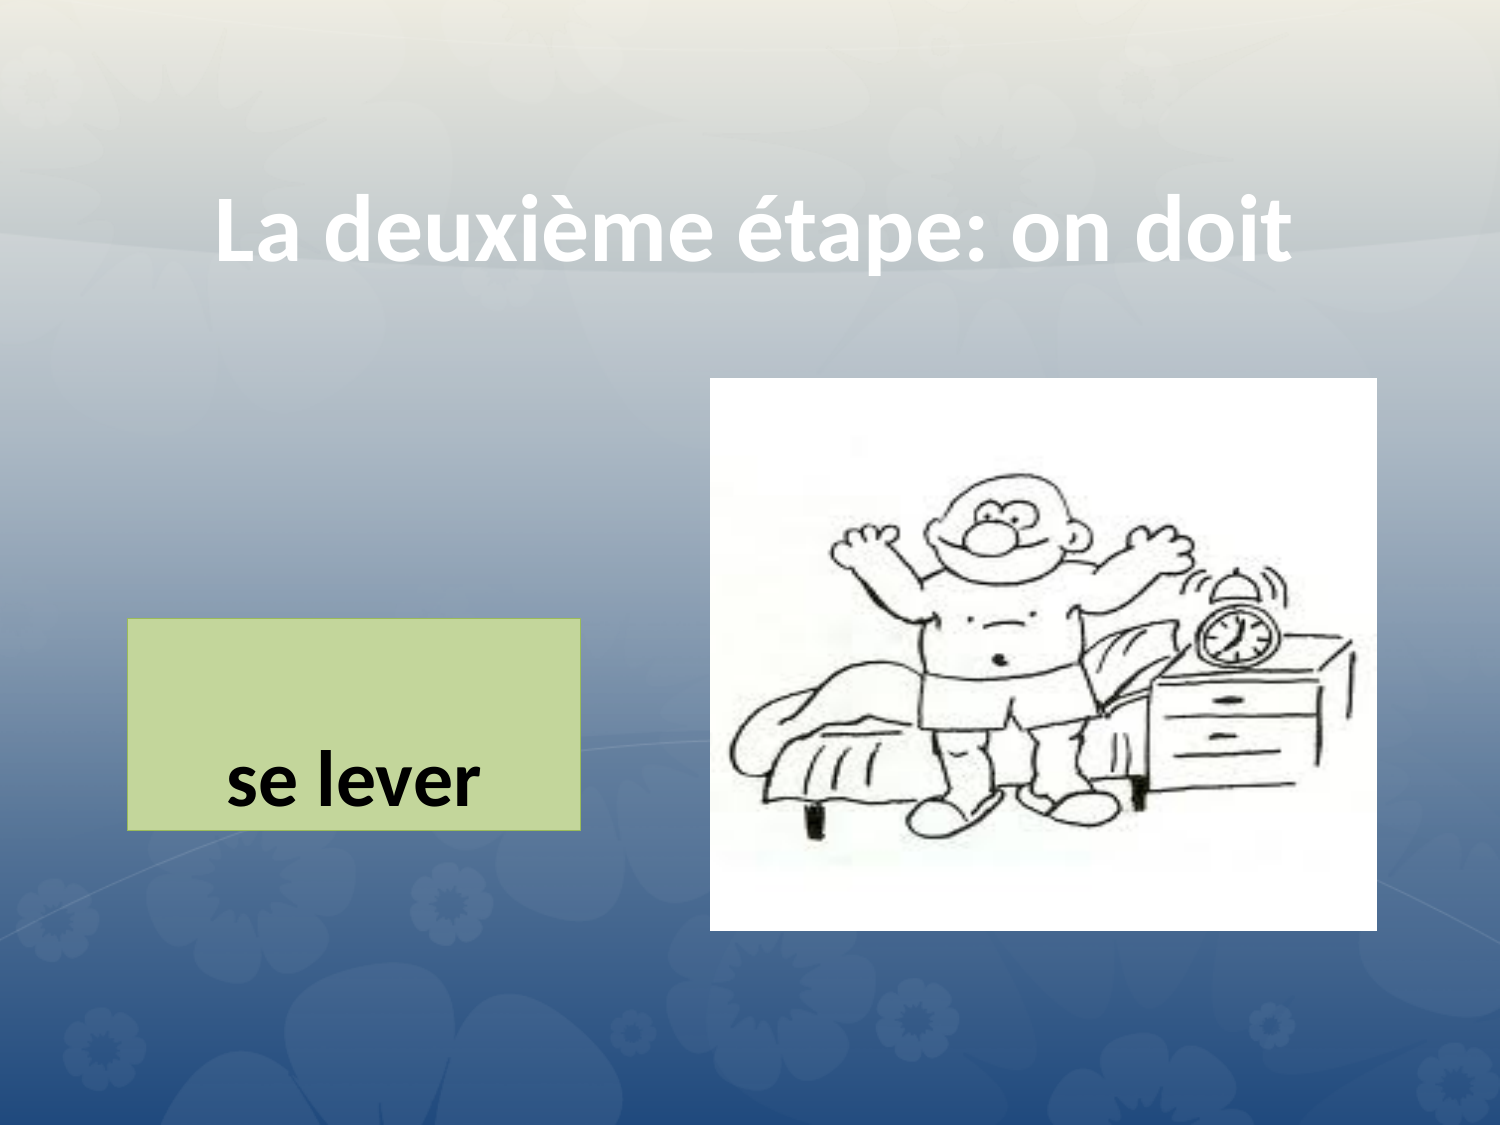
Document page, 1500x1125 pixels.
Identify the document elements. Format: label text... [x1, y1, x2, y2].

title La deuxième étape: on doit [132, 88, 1377, 291]
picture [0, 0, 1500, 1125]
subtitle se lever [127, 618, 581, 831]
